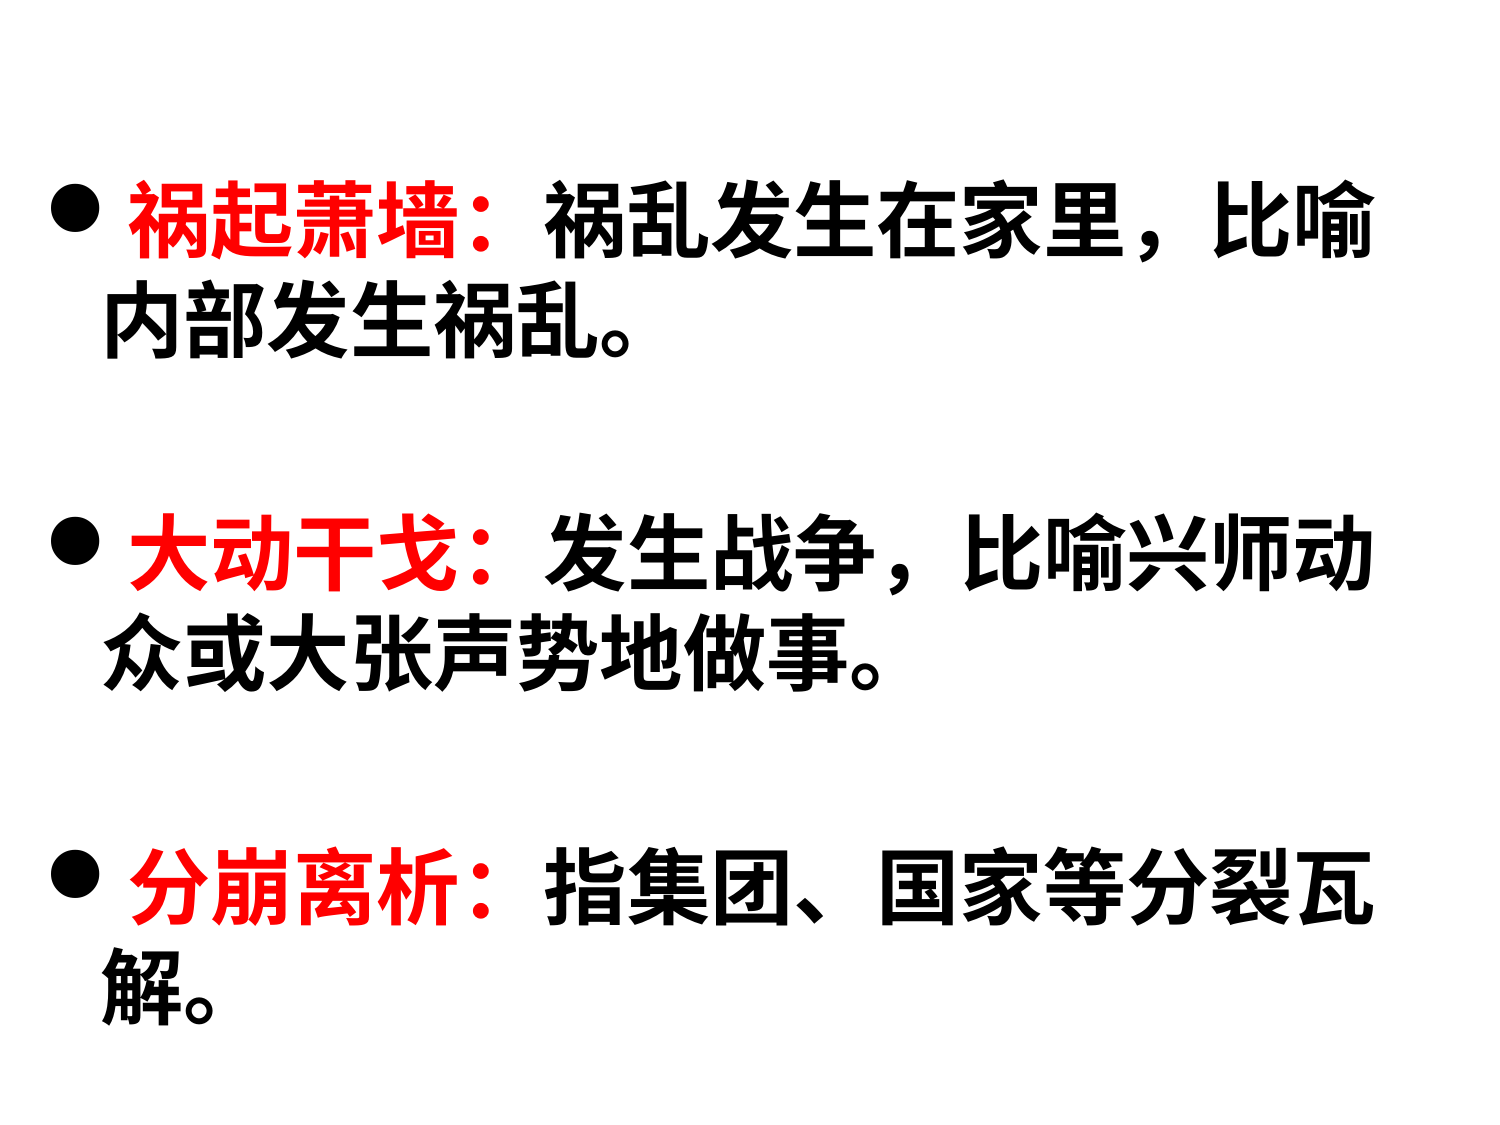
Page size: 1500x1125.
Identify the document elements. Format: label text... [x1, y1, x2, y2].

list 祸起萧墙：祸乱发生在家里，比喻内部发生祸乱。 大动干戈：发生战争，比喻兴师动众或大张声势地做事。 分崩离析：指集团、国家等分裂瓦解。 [29, 160, 1471, 809]
